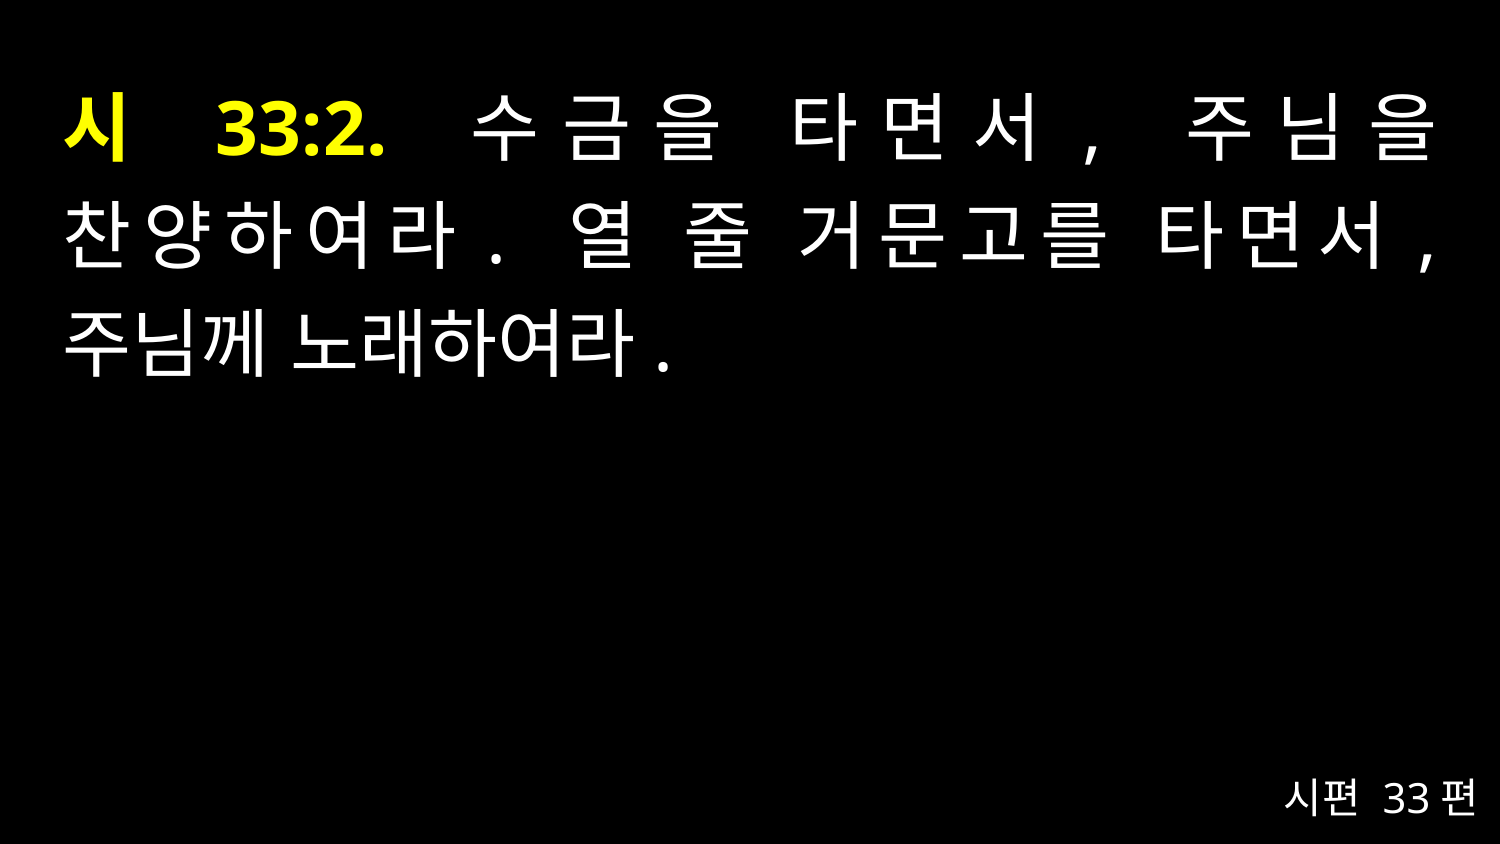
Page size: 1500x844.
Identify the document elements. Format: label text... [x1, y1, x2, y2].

subtitle 시편 33편 [916, 770, 1500, 844]
title 시 33:2. 수금을 타면서, 주님을 찬양하여라. 열 줄 거문고를 타면서, 주님께 노래하여라. [0, 0, 1500, 844]
